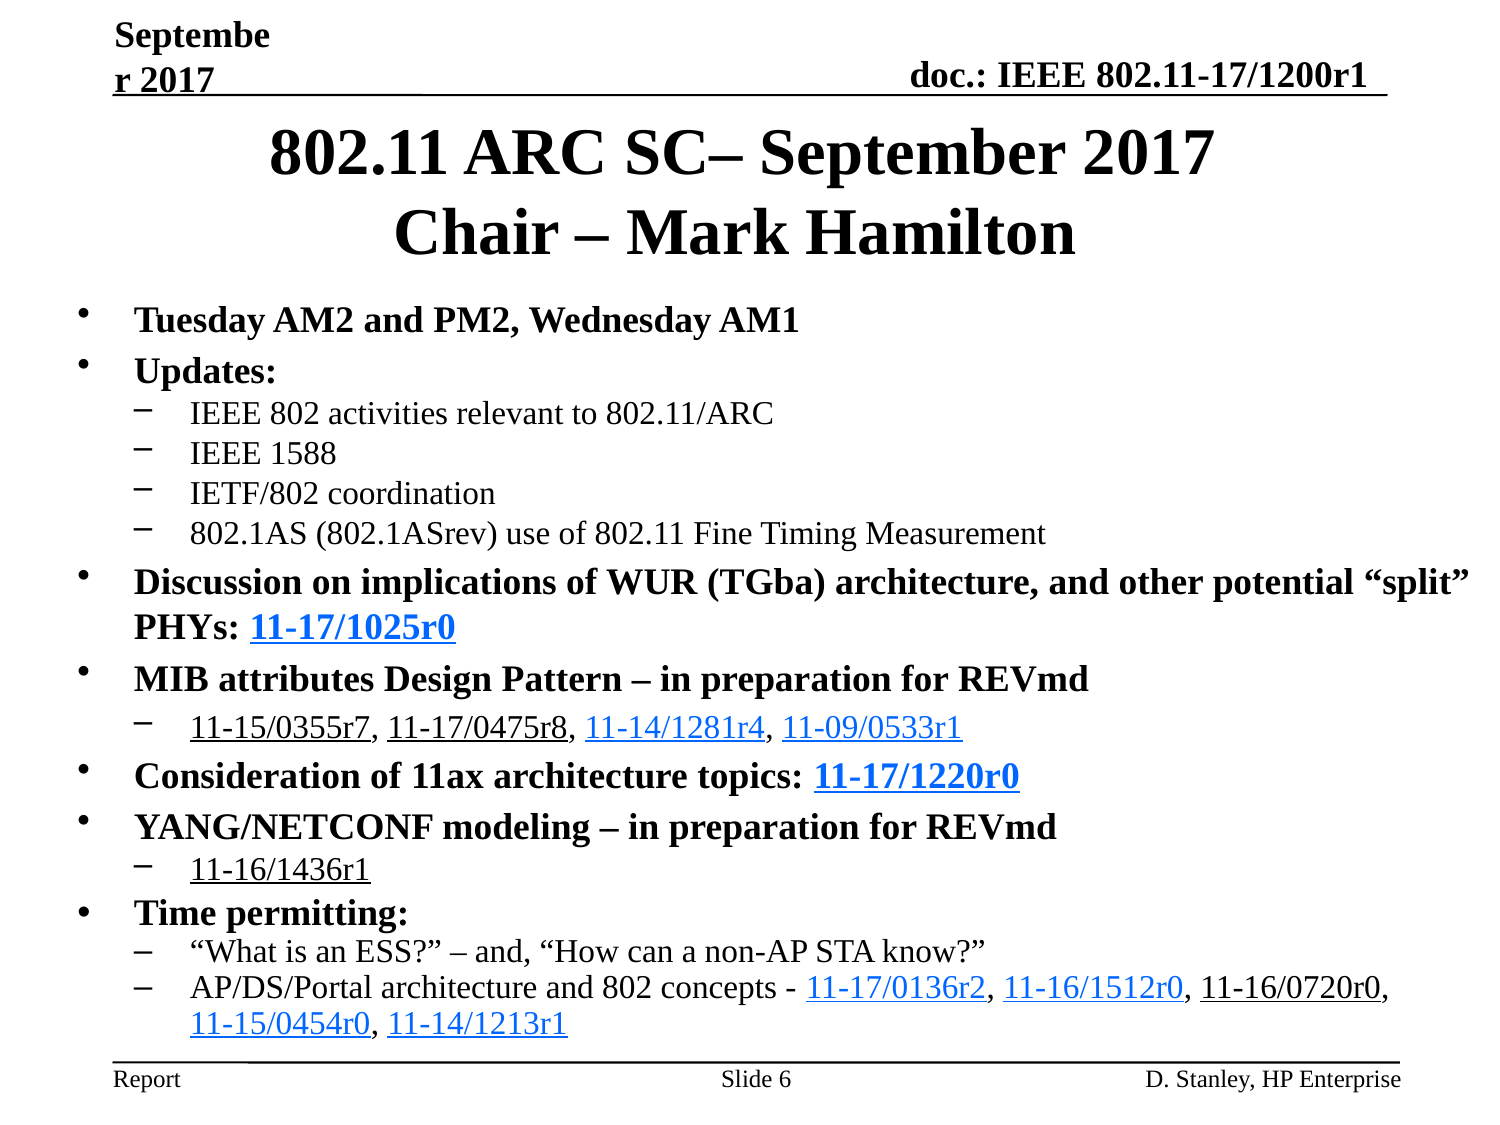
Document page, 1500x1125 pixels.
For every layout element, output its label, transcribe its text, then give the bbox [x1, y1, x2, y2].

slide_number Slide 6 [712, 1062, 800, 1093]
footer D. Stanley, HP Enterprise [1110, 1062, 1402, 1093]
list Tuesday AM2 and PM2, Wednesday AM1 Updates: IEEE 802 activities relevant to 802.11/ARC IEEE 1588 IETF/802 coordination 802.1AS (802.1ASrev) use of 802.11 Fine Timing Measurement Discussion on implications of WUR (TGba) architecture, and other potential “split” PHYs: 11-17/1025r0 MIB attributes Design Pattern – in preparation for REVmd 11-15/0355r7, 11-17/0475r8, 11-14/1281r4, 11-09/0533r1 Consideration of 11ax architecture topics: 11-17/1220r0 YANG/NETCONF modeling – in preparation for REVmd 11-16/1436r1 Time permitting: “What is an ESS?” – and, “How can a non-AP STA know?” AP/DS/Portal architecture and 802 concepts - 11-17/0136r2, 11-16/1512r0, 11-16/0720r0, 11-15/0454r0, 11-14/1213r1 [62, 287, 1488, 1100]
title 802.11 ARC SC– September 2017 Chair – Mark Hamilton [12, 137, 1475, 238]
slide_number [114, 54, 274, 100]
